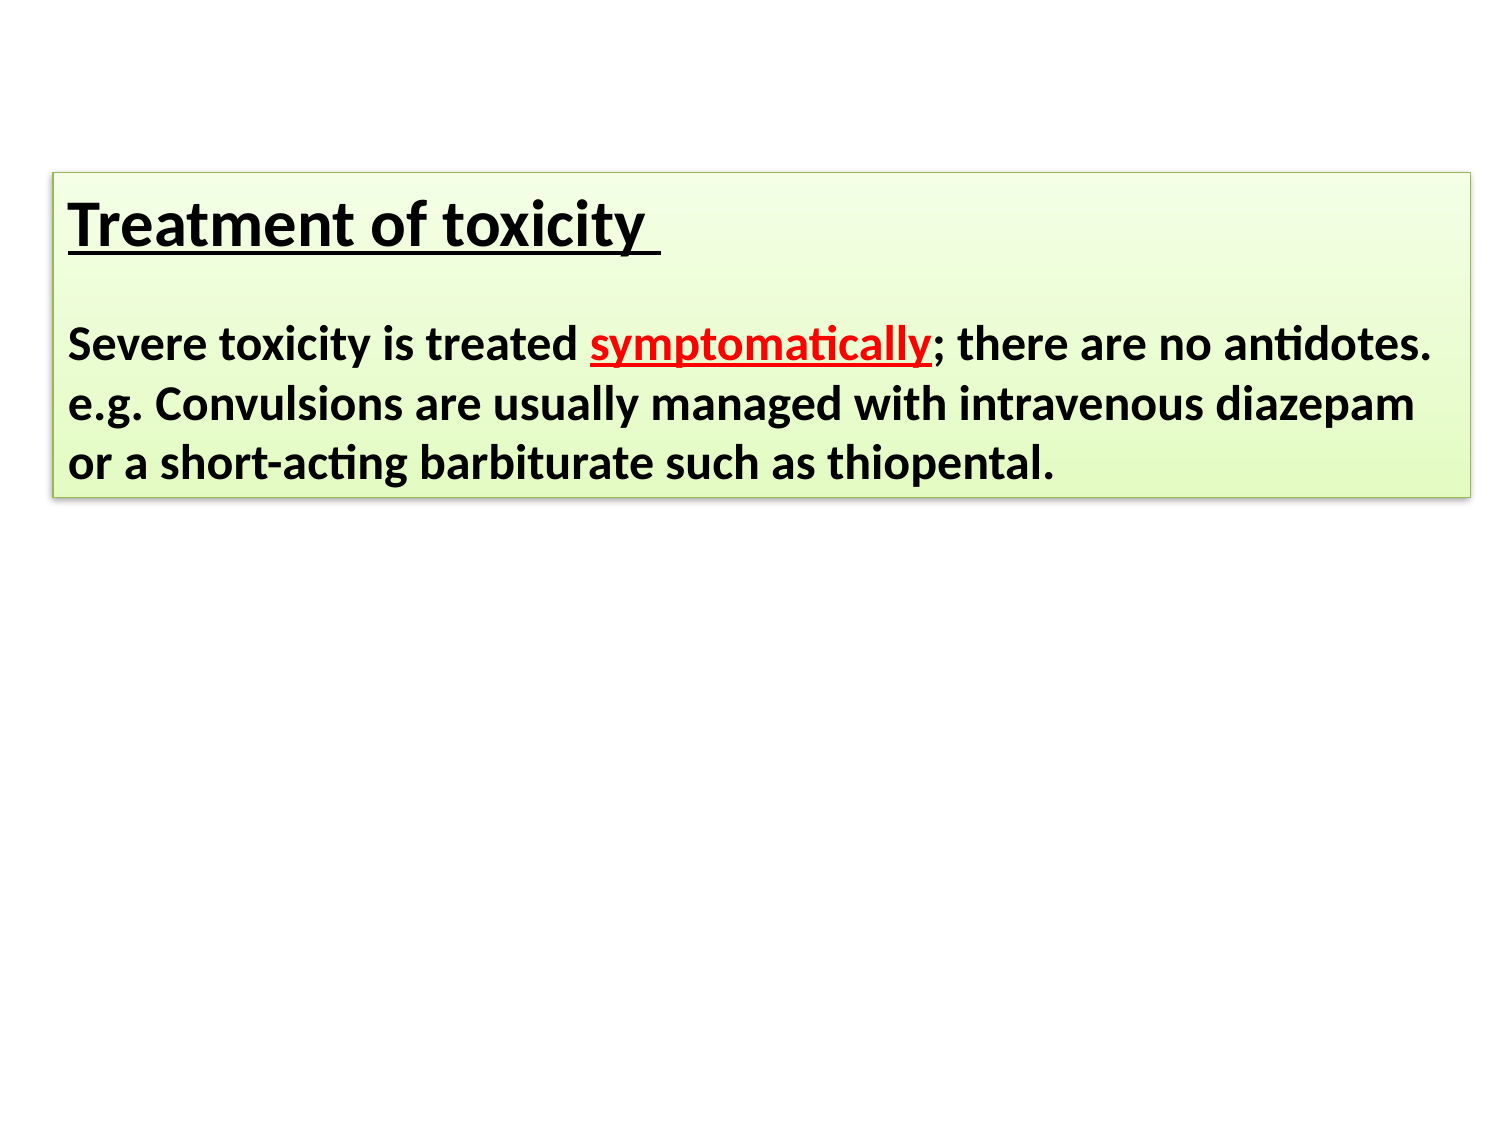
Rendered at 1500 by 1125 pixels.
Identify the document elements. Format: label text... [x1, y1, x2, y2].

text_box Treatment of toxicity Severe toxicity is treated symptomatically; there are no antidotes. e.g. Convulsions are usually managed with intravenous diazepam or a short-acting barbiturate such as thiopental. [52, 172, 1471, 498]
